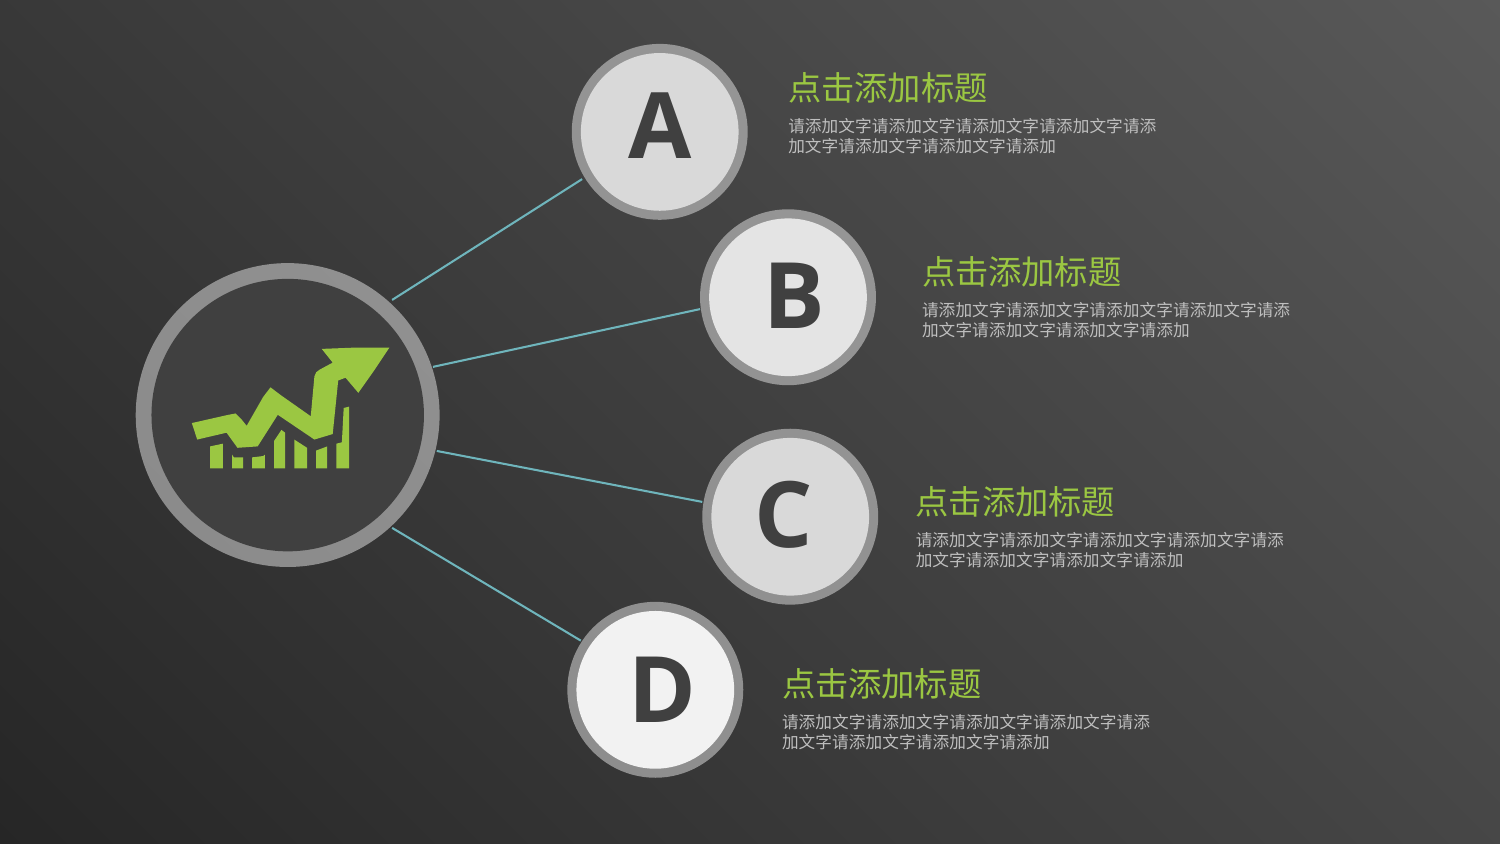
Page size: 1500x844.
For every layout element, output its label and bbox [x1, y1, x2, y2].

text_box [773, 59, 1188, 164]
text_box [432, 209, 877, 386]
text_box [767, 655, 1182, 760]
text_box [135, 262, 440, 568]
text_box [436, 428, 879, 605]
text_box [391, 43, 748, 301]
text_box [906, 243, 1321, 348]
text_box [391, 527, 744, 779]
text_box [900, 473, 1315, 578]
